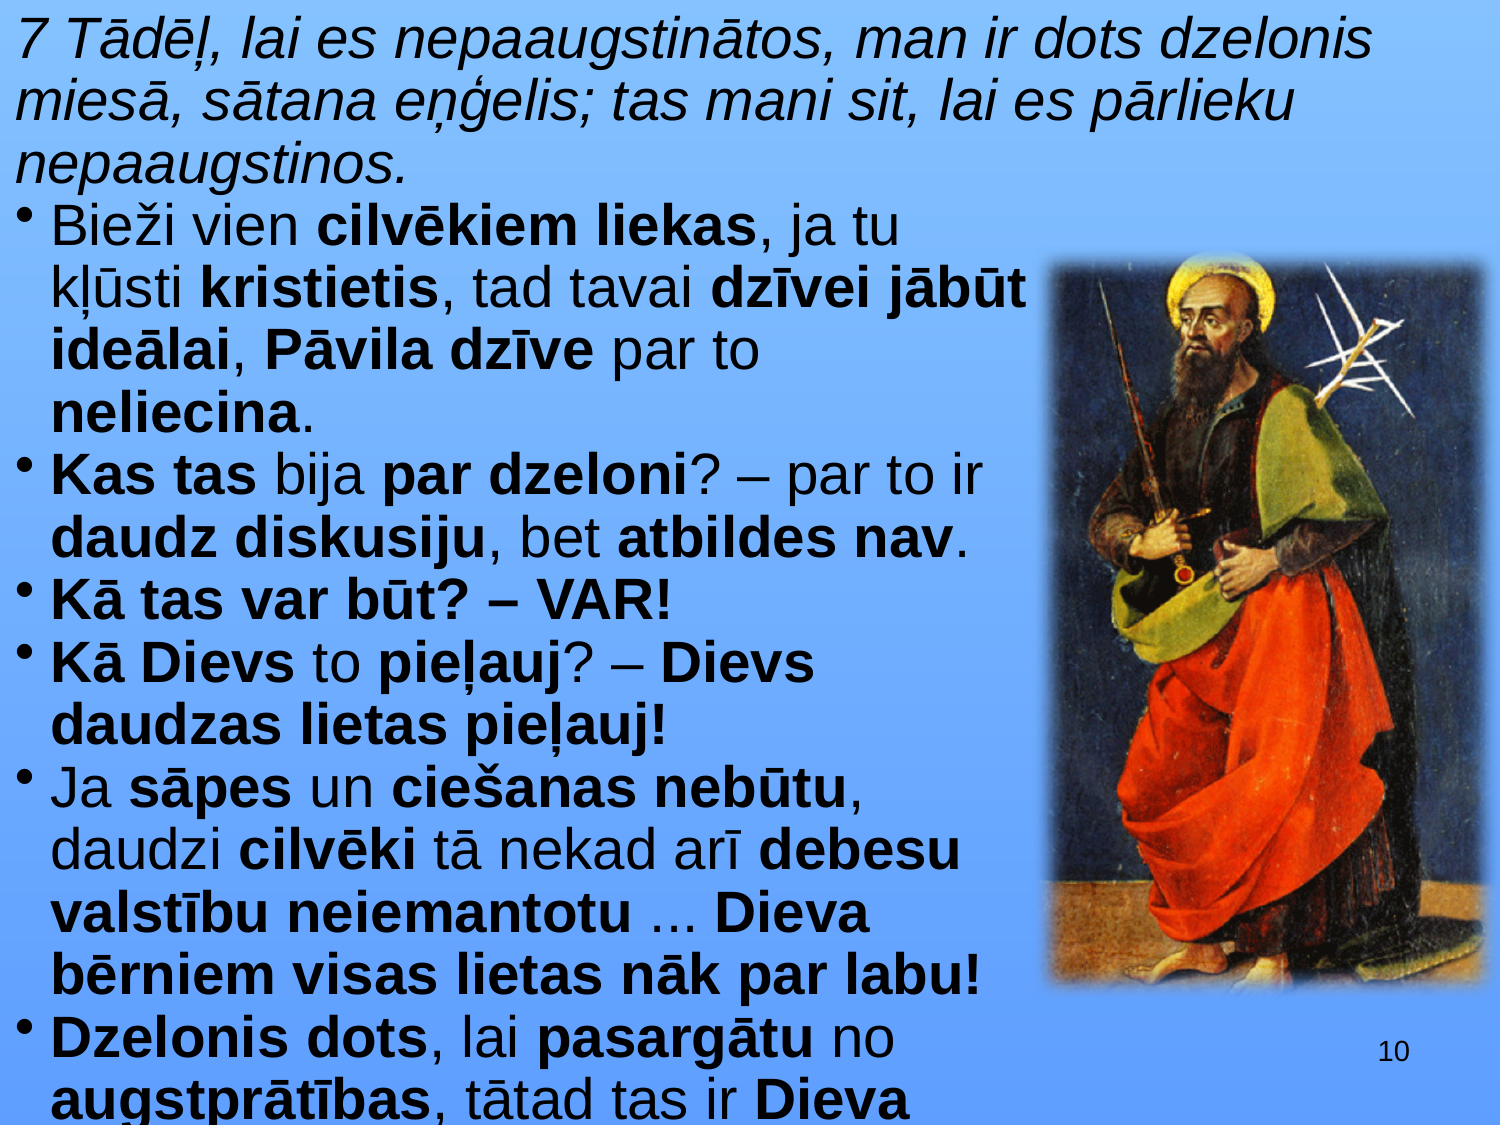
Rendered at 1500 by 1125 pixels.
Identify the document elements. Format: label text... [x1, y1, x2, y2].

list 7 Tādēļ, lai es nepaaugstinātos, man ir dots dzelonis miesā, sātana eņģelis; tas mani sit, lai es pārlieku nepaaugstinos. [0, 0, 1500, 178]
text_box 10 [1074, 1024, 1425, 1103]
text_box Bieži vien cilvēkiem liekas, ja tu kļūsti kristietis, tad tavai dzīvei jābūt ideālai, Pāvila dzīve par to neliecina. Kas tas bija par dzeloni? – par to ir daudz diskusiju, bet atbildes nav. Kā tas var būt? – VAR! Kā Dievs to pieļauj? – Dievs daudzas lietas pieļauj! Ja sāpes un ciešanas nebūtu, daudzi cilvēki tā nekad arī debesu valstību neiemantotu ... Dieva bērniem visas lietas nāk par labu! Dzelonis dots, lai pasargātu no augstprātības, tātad tas ir Dieva dots. Augstprātība ir ticības pretiniece! [0, 186, 1055, 1125]
picture [1032, 245, 1500, 1001]
